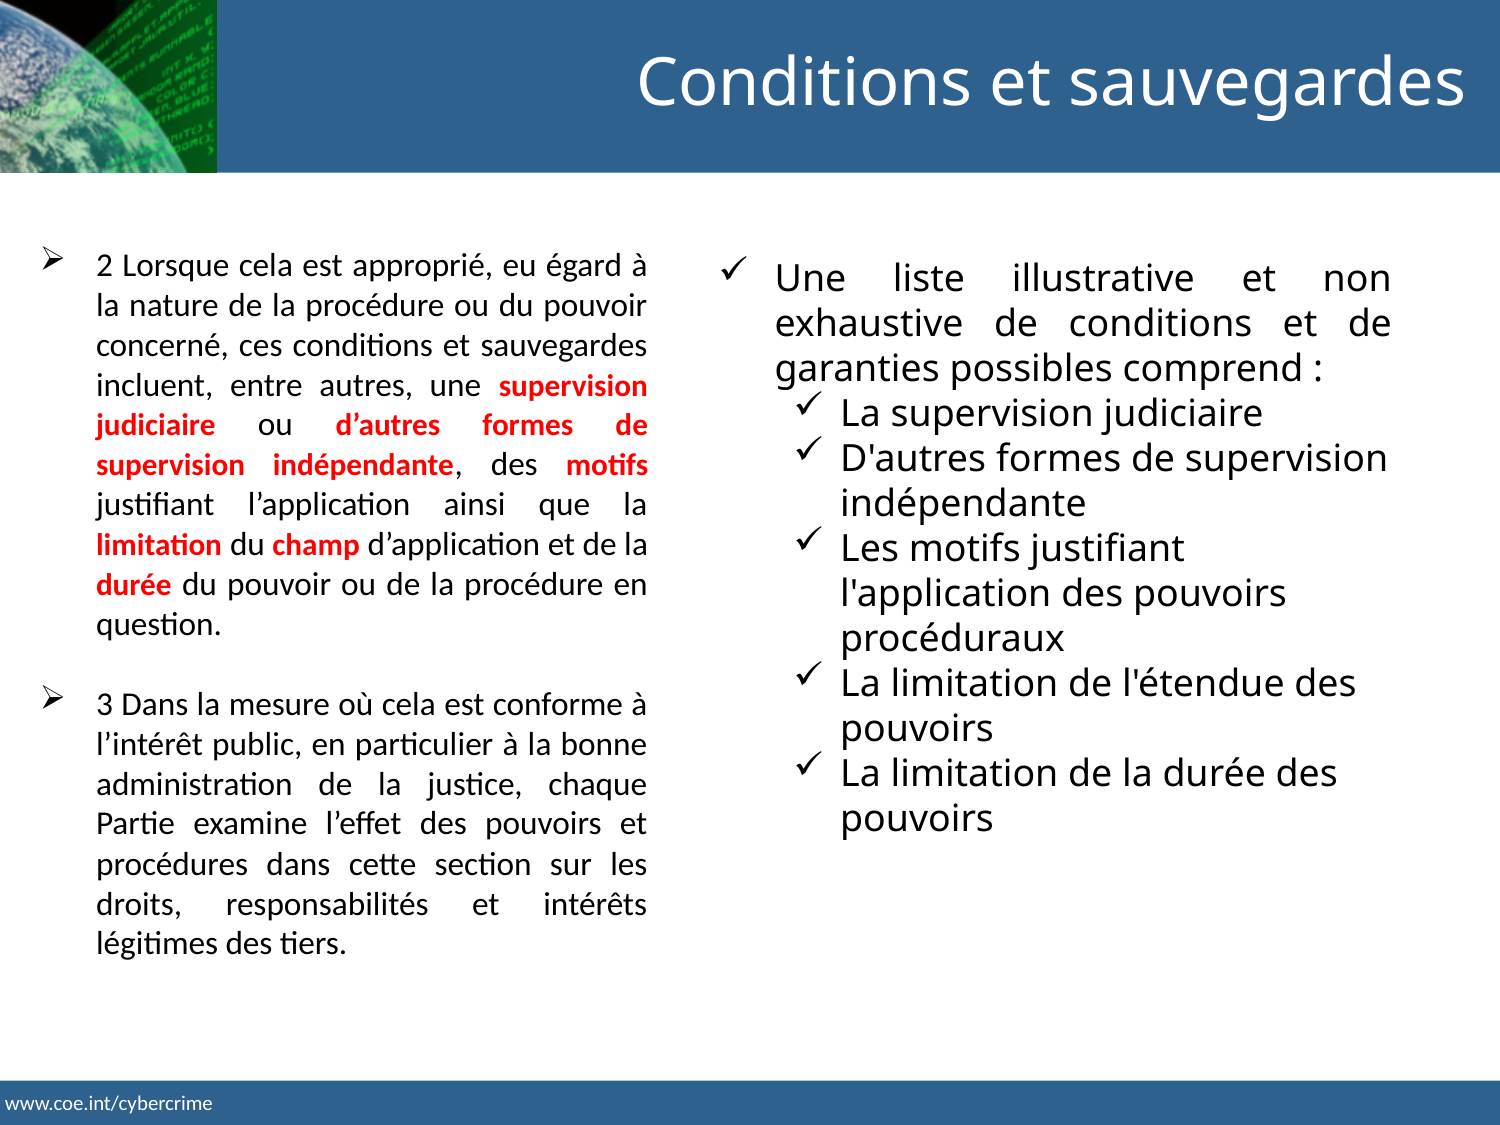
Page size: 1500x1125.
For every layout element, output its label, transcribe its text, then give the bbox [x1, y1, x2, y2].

picture [0, 0, 217, 173]
text_box Une liste illustrative et non exhaustive de conditions et de garanties possibles comprend : La supervision judiciaire D'autres formes de supervision indépendante Les motifs justifiant l'application des pouvoirs procéduraux La limitation de l'étendue des pouvoirs La limitation de la durée des pouvoirs [703, 247, 1408, 847]
text_box 2 Lorsque cela est approprié, eu égard à la nature de la procédure ou du pouvoir concerné, ces conditions et sauvegardes incluent, entre autres, une supervision judiciaire ou d’autres formes de supervision indépendante, des motifs justifiant l’application ainsi que la limitation du champ d’application et de la durée du pouvoir ou de la procédure en question. 3 Dans la mesure où cela est conforme à l’intérêt public, en particulier à la bonne administration de la justice, chaque Partie examine l’effet des pouvoirs et procédures dans cette section sur les droits, responsabilités et intérêts légitimes des tiers. [25, 235, 664, 969]
text_box Conditions et sauvegardes [230, 31, 1483, 126]
